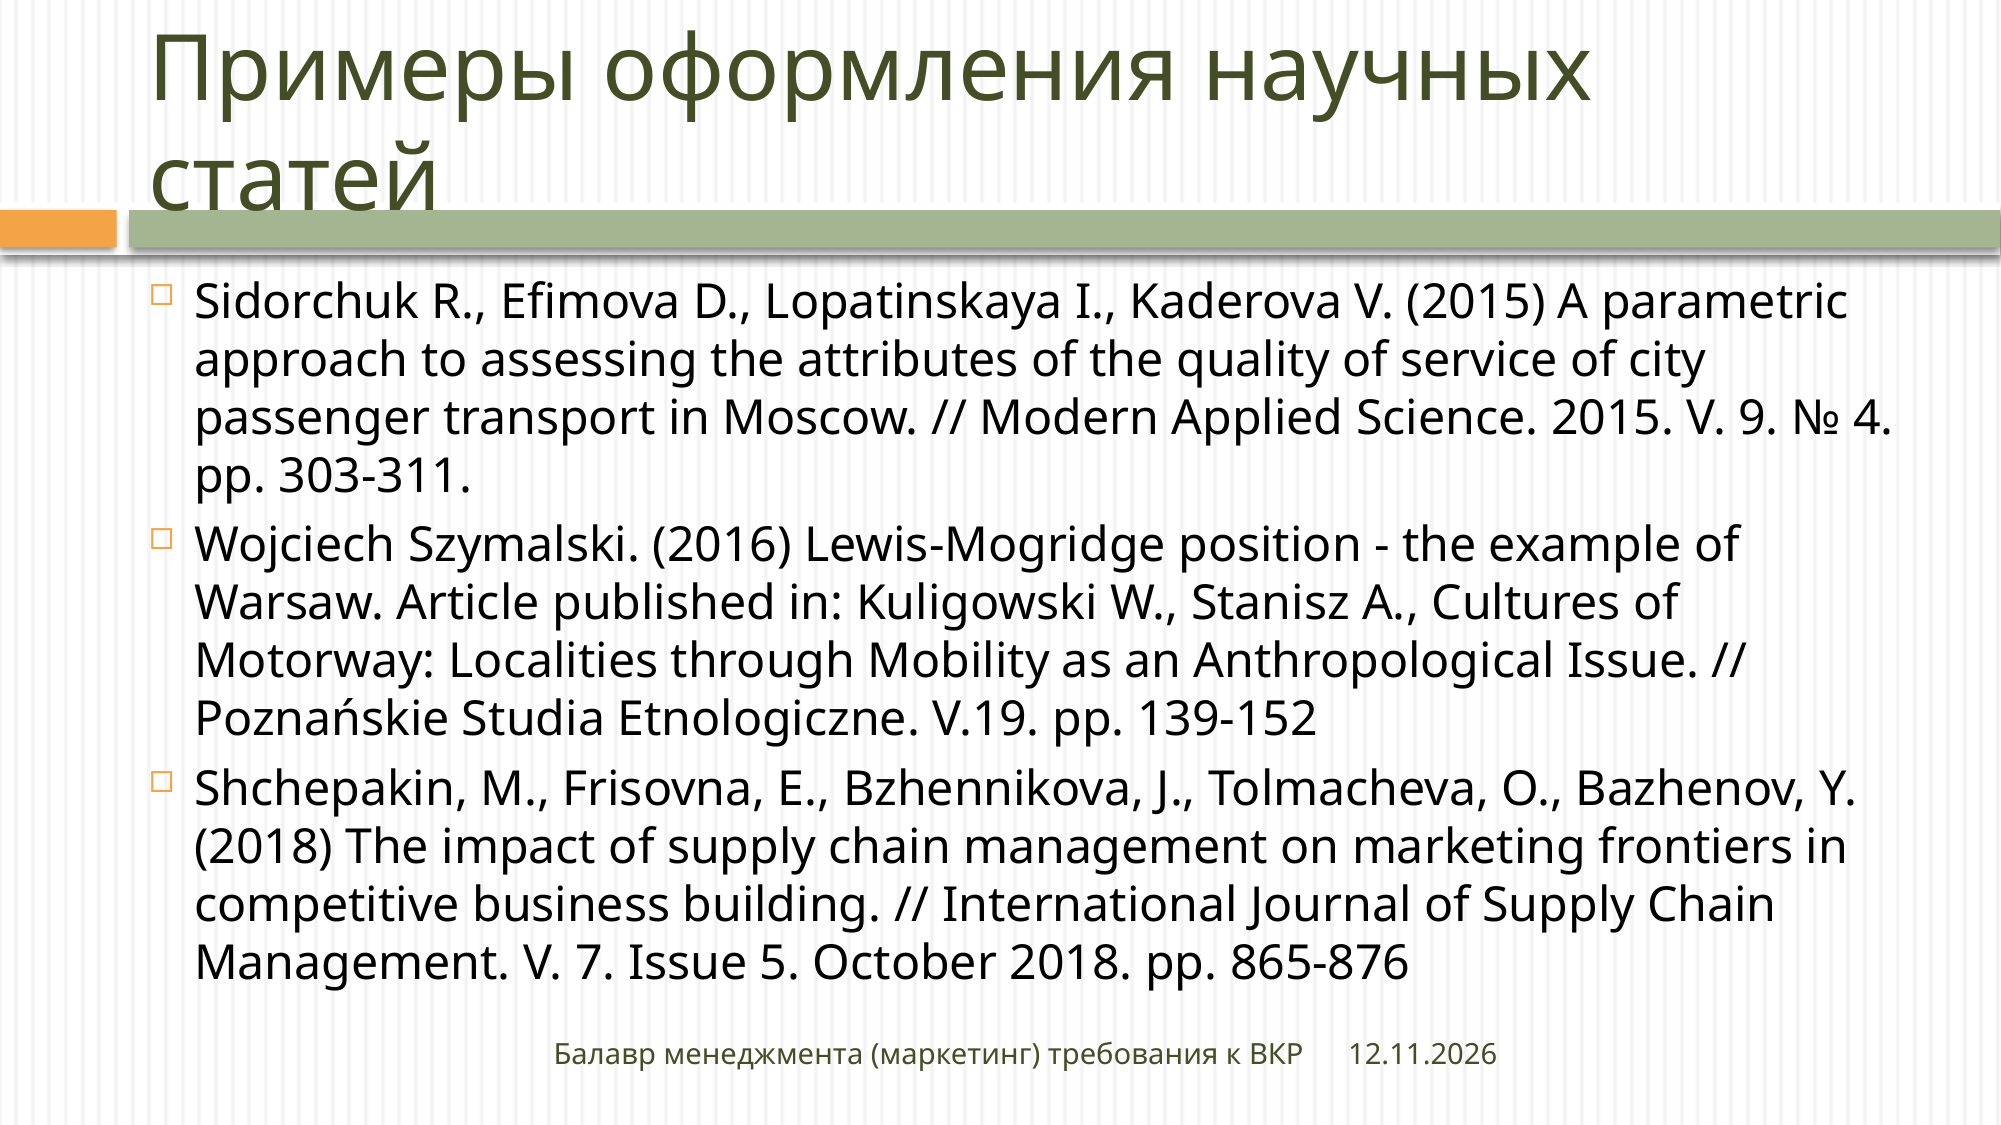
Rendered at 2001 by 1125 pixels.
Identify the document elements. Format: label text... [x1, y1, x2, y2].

list Sidorchuk R., Efimova D., Lopatinskaya I., Kaderova V. (2015) A parametric approach to assessing the attributes of the quality of service of city passenger transport in Moscow. // Modern Applied Science. 2015. V. 9. № 4. pp. 303-311. Wojciech Szymalski. (2016) Lewis-Mogridge position - the example of Warsaw. Article published in: Kuligowski W., Stanisz A., Cultures of Motorway: Localities through Mobility as an Anthropological Issue. // Poznańskie Studia Etnologiczne. V.19. pp. 139-152 Shchepakin, M., Frisovna, E., Bzhennikova, J., Tolmacheva, O., Bazhenov, Y. (2018) The impact of supply chain management on marketing frontiers in competitive business building. // International Journal of Supply Chain Management. V. 7. Issue 5. October 2018. pp. 865-876 [133, 262, 1918, 1000]
title Примеры оформления научных статей [133, 37, 1918, 200]
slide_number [1333, 1025, 1917, 1085]
footer Балавр менеджмента (маркетинг) требования к ВКР [133, 1024, 1319, 1085]
